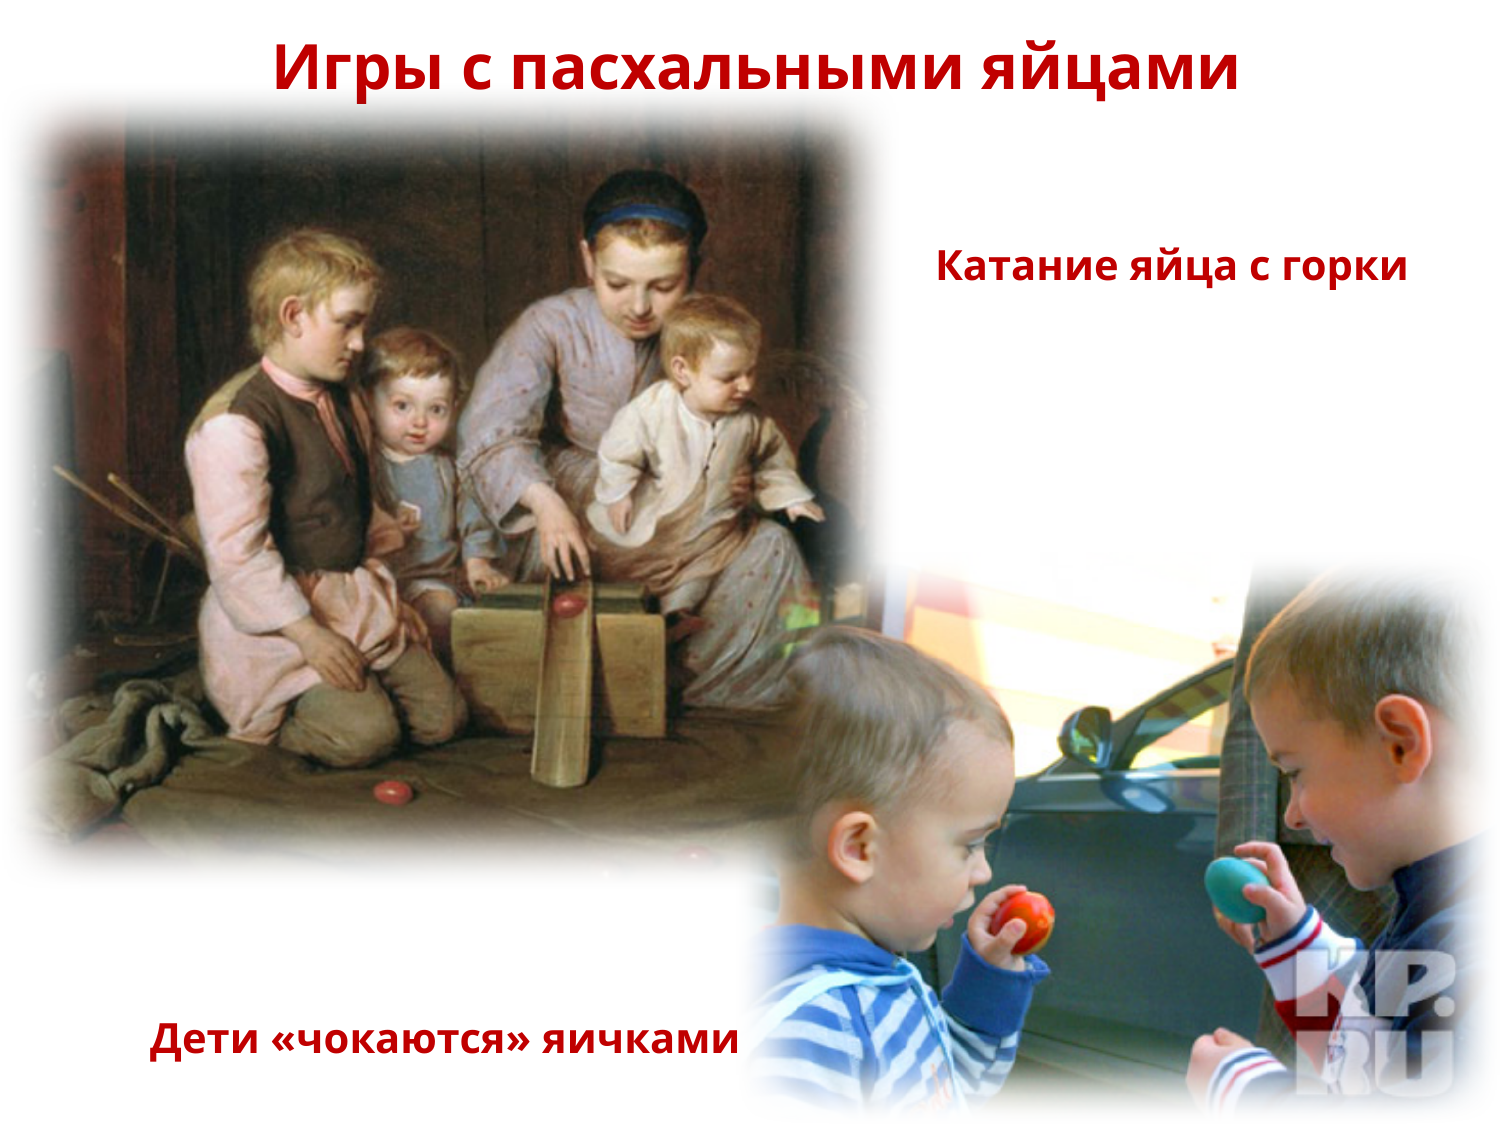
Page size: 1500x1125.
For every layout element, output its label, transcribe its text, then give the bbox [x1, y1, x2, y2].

text_box Дети «чокаются» яичками [117, 984, 729, 1090]
text_box Игры с пасхальными яйцами [81, 0, 1432, 129]
picture [0, 81, 1500, 1125]
text_box Катание яйца с горки [902, 210, 1500, 317]
